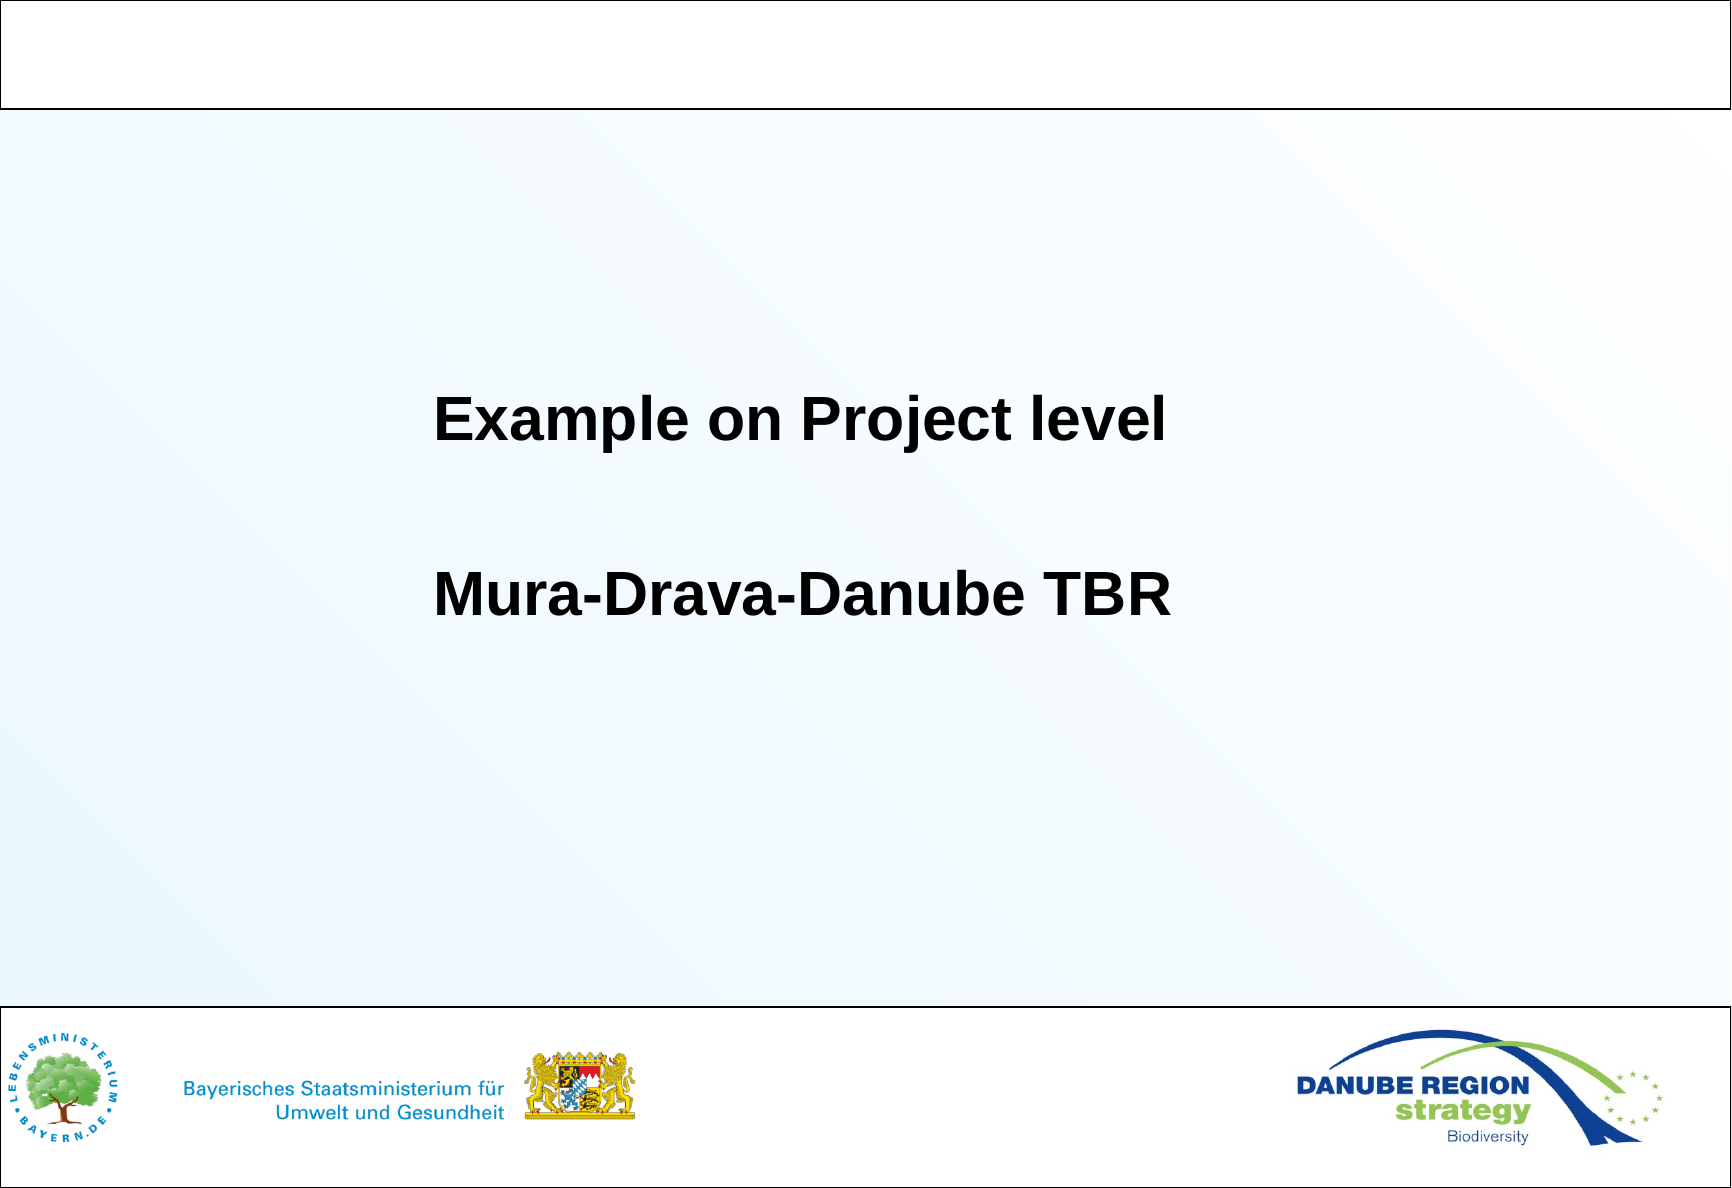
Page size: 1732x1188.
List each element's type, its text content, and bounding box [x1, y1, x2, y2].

text_box Example on Project level Mura-Drava-Danube TBR [416, 369, 1398, 511]
text_box [0, 0, 1732, 110]
picture [0, 1026, 141, 1149]
picture [168, 1025, 642, 1143]
picture [1278, 1012, 1681, 1164]
text_box [0, 1007, 1732, 1188]
